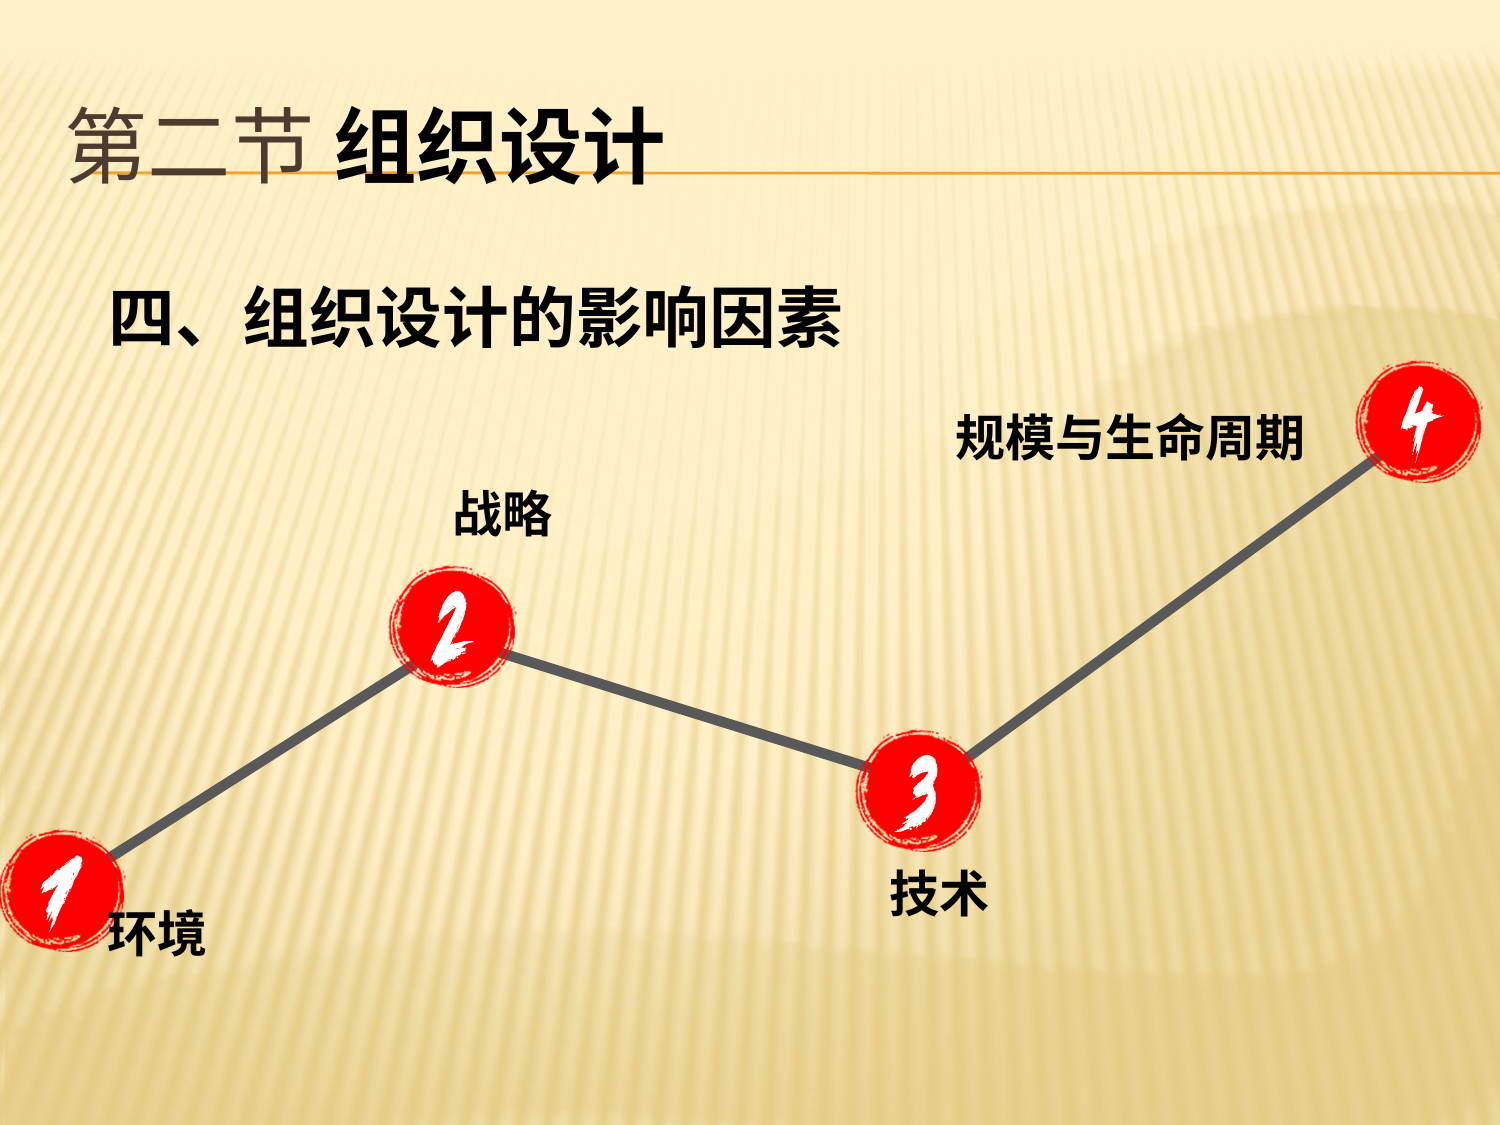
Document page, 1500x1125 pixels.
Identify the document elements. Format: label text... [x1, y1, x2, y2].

text_box 规模与生命周期 [940, 399, 1300, 474]
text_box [810, 691, 1016, 896]
text_box 四、组织设计的影响因素 [94, 268, 859, 363]
title 第二节 组织设计 [50, 75, 1475, 213]
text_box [343, 526, 549, 732]
text_box 环境 [167, 895, 543, 971]
text_box 战略 [385, 474, 860, 550]
text_box 技术 [859, 855, 1475, 930]
text_box [167, 713, 479, 856]
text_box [0, 791, 159, 997]
text_box [559, 474, 1300, 749]
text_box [1310, 322, 1500, 528]
